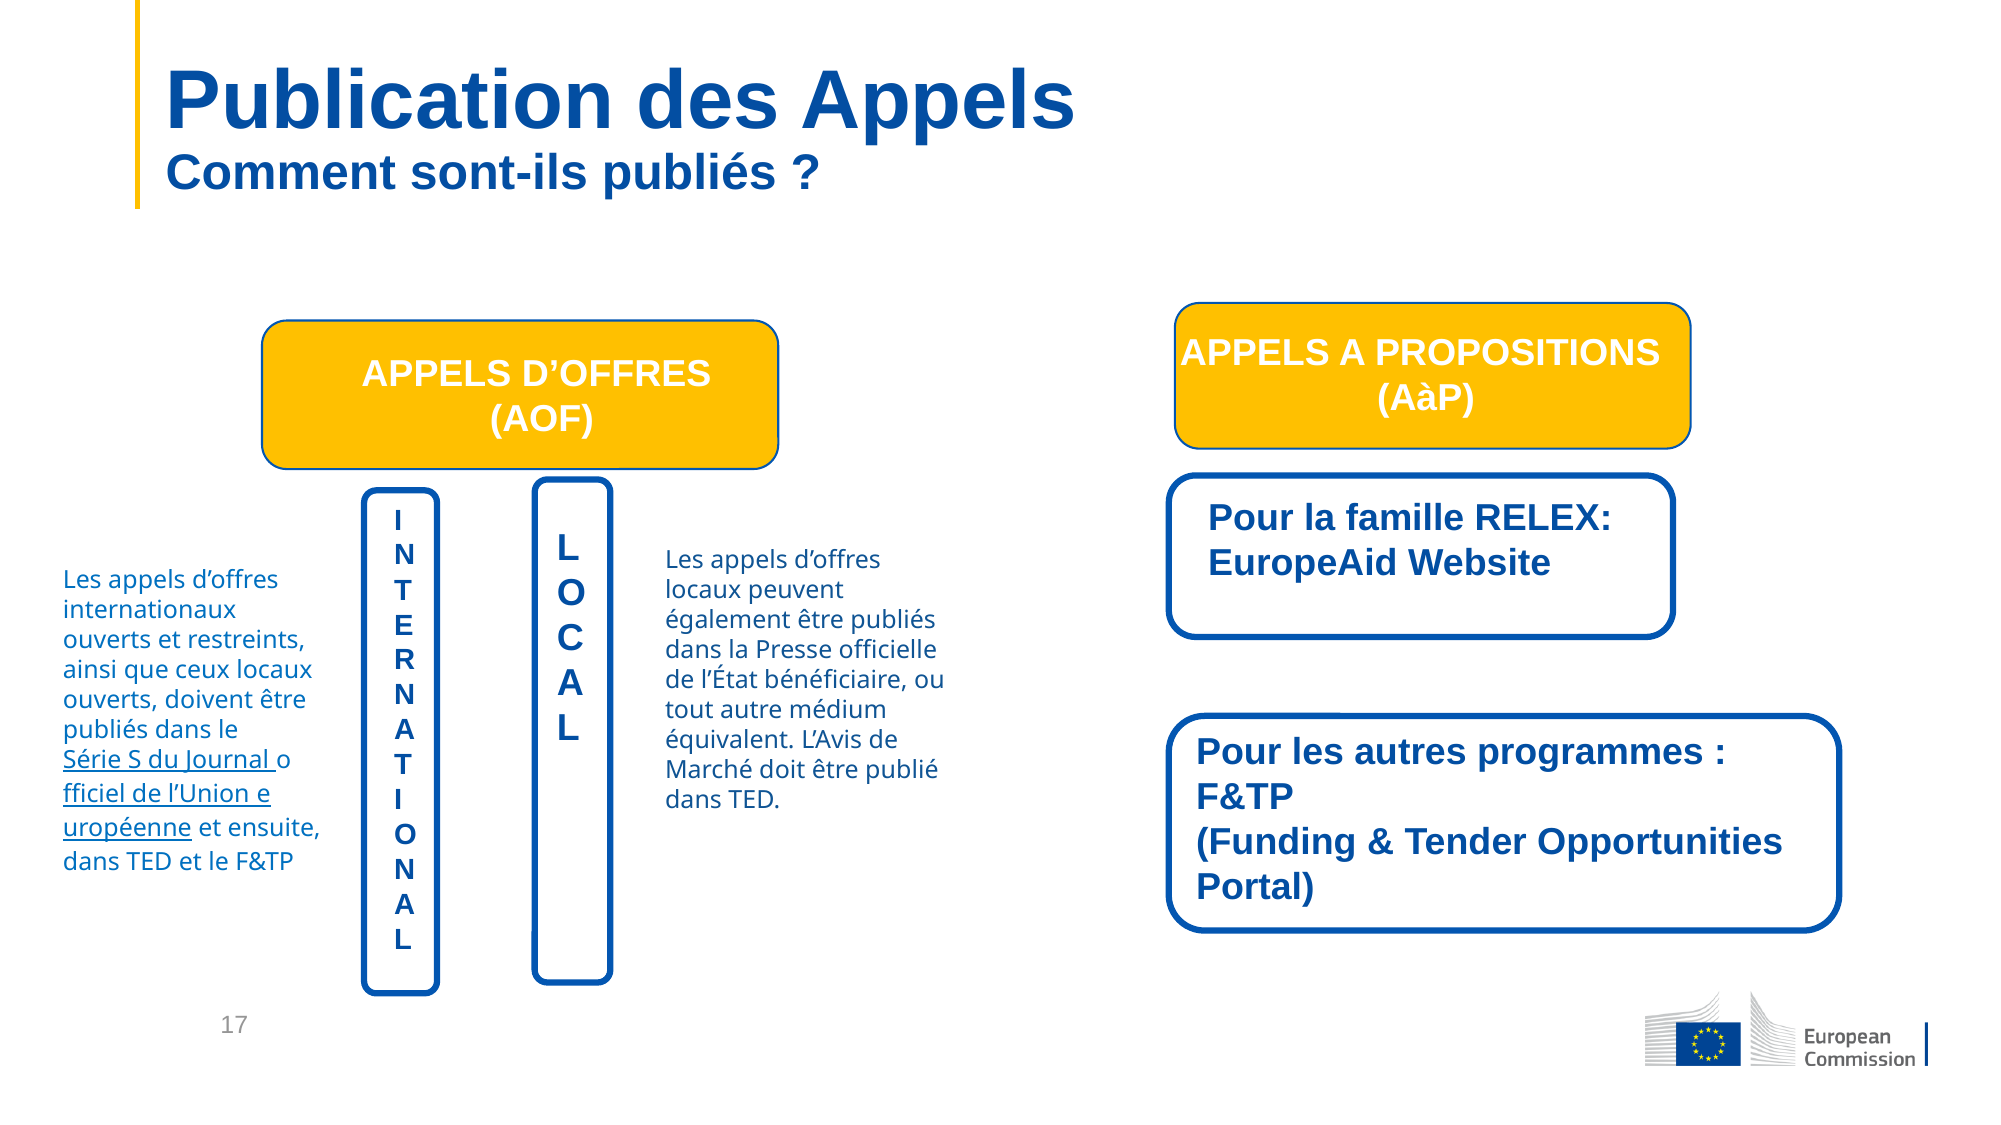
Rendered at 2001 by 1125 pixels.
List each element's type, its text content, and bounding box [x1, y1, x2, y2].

text_box Pour les autres programmes : F&TP (Funding & Tender Opportunities Portal) [1180, 719, 1812, 915]
text_box LOCAL [542, 515, 584, 756]
text_box [1174, 301, 1691, 320]
text_box [260, 319, 780, 471]
text_box APPELS D’OFFRES (AOF) [268, 341, 815, 447]
text_box Les appels d’offres locaux peuvent également être publiés dans la Presse officielle de l’État bénéficiaire, ou tout autre médium équivalent. L’Avis de Marché doit être publié dans TED. [649, 536, 965, 821]
text_box [1173, 425, 1692, 450]
text_box [1167, 714, 1841, 932]
text_box [1167, 474, 1675, 639]
text_box [363, 489, 439, 993]
text_box Les appels d’offres internationaux ouverts et restreints, ainsi que ceux locaux ouverts, doivent être publiés dans le Série S du Journal officiel de l’Union européenne et ensuite, dans TED et le F&TP [47, 556, 344, 913]
slide_number 17 [205, 993, 656, 1054]
picture [1645, 991, 1928, 1066]
text_box [533, 478, 612, 984]
text_box INTERNATIONAL [379, 493, 422, 963]
title Publication des Appels Comment sont-ils publiés ? [150, 38, 1876, 201]
text_box Pour la famille RELEX: EuropeAid Website [1193, 485, 1698, 591]
text_box APPELS A PROPOSITIONS (AàP) [1152, 320, 1699, 425]
